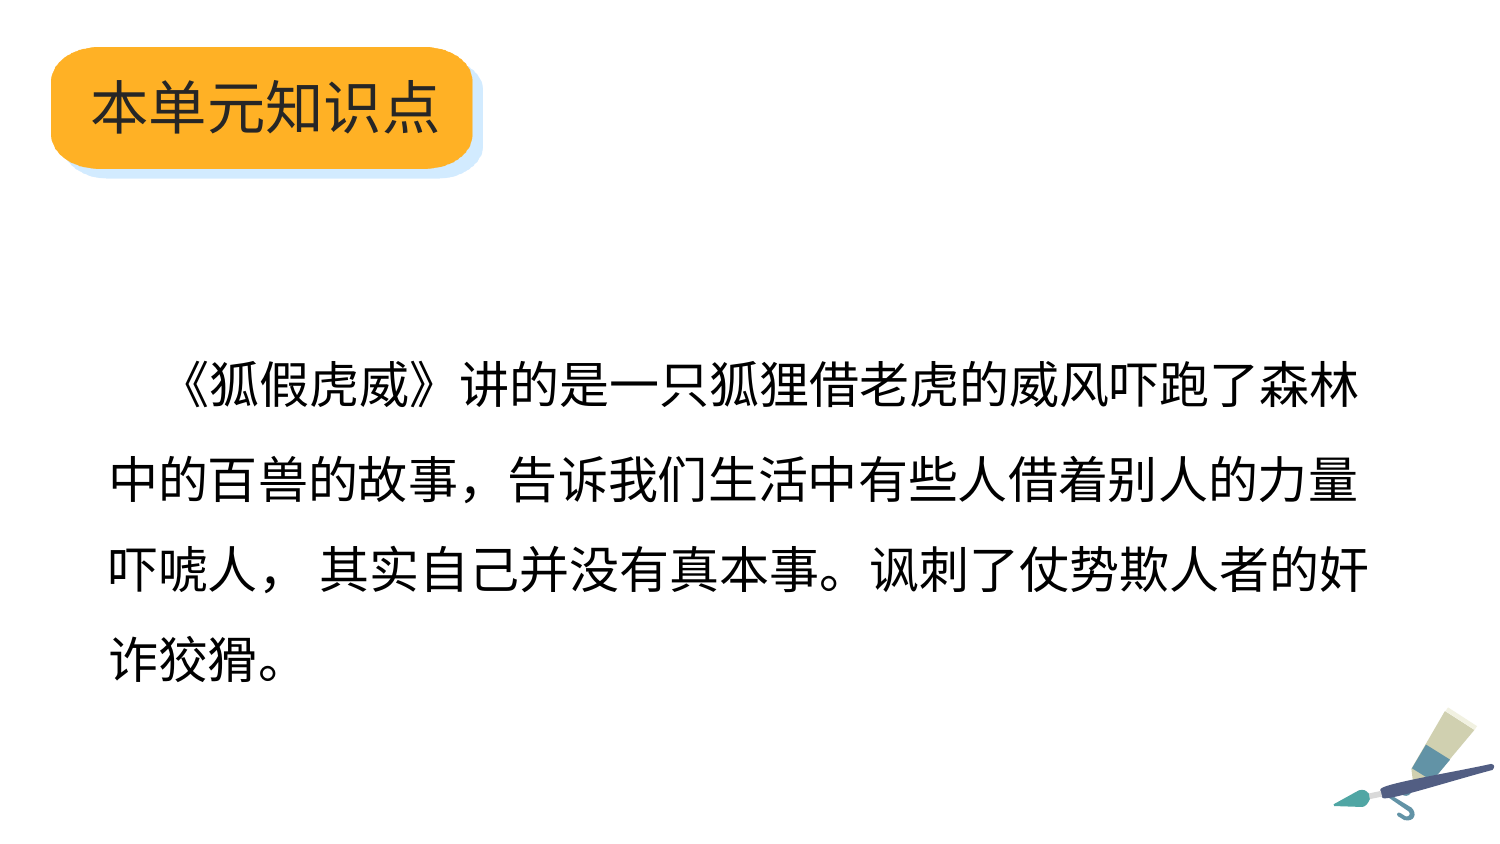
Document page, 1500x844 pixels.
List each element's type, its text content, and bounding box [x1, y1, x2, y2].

picture [51, 47, 483, 179]
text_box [1358, 708, 1481, 844]
text_box 《狐假虎威》讲的是一只狐狸借老虎的威风吓跑了森林中的百兽的故事，告诉我们生活中有些人借着别人的力量吓唬人， 其实自己并没有真本事。讽刺了仗势欺人者的奸诈狡猾。 [96, 277, 1403, 695]
